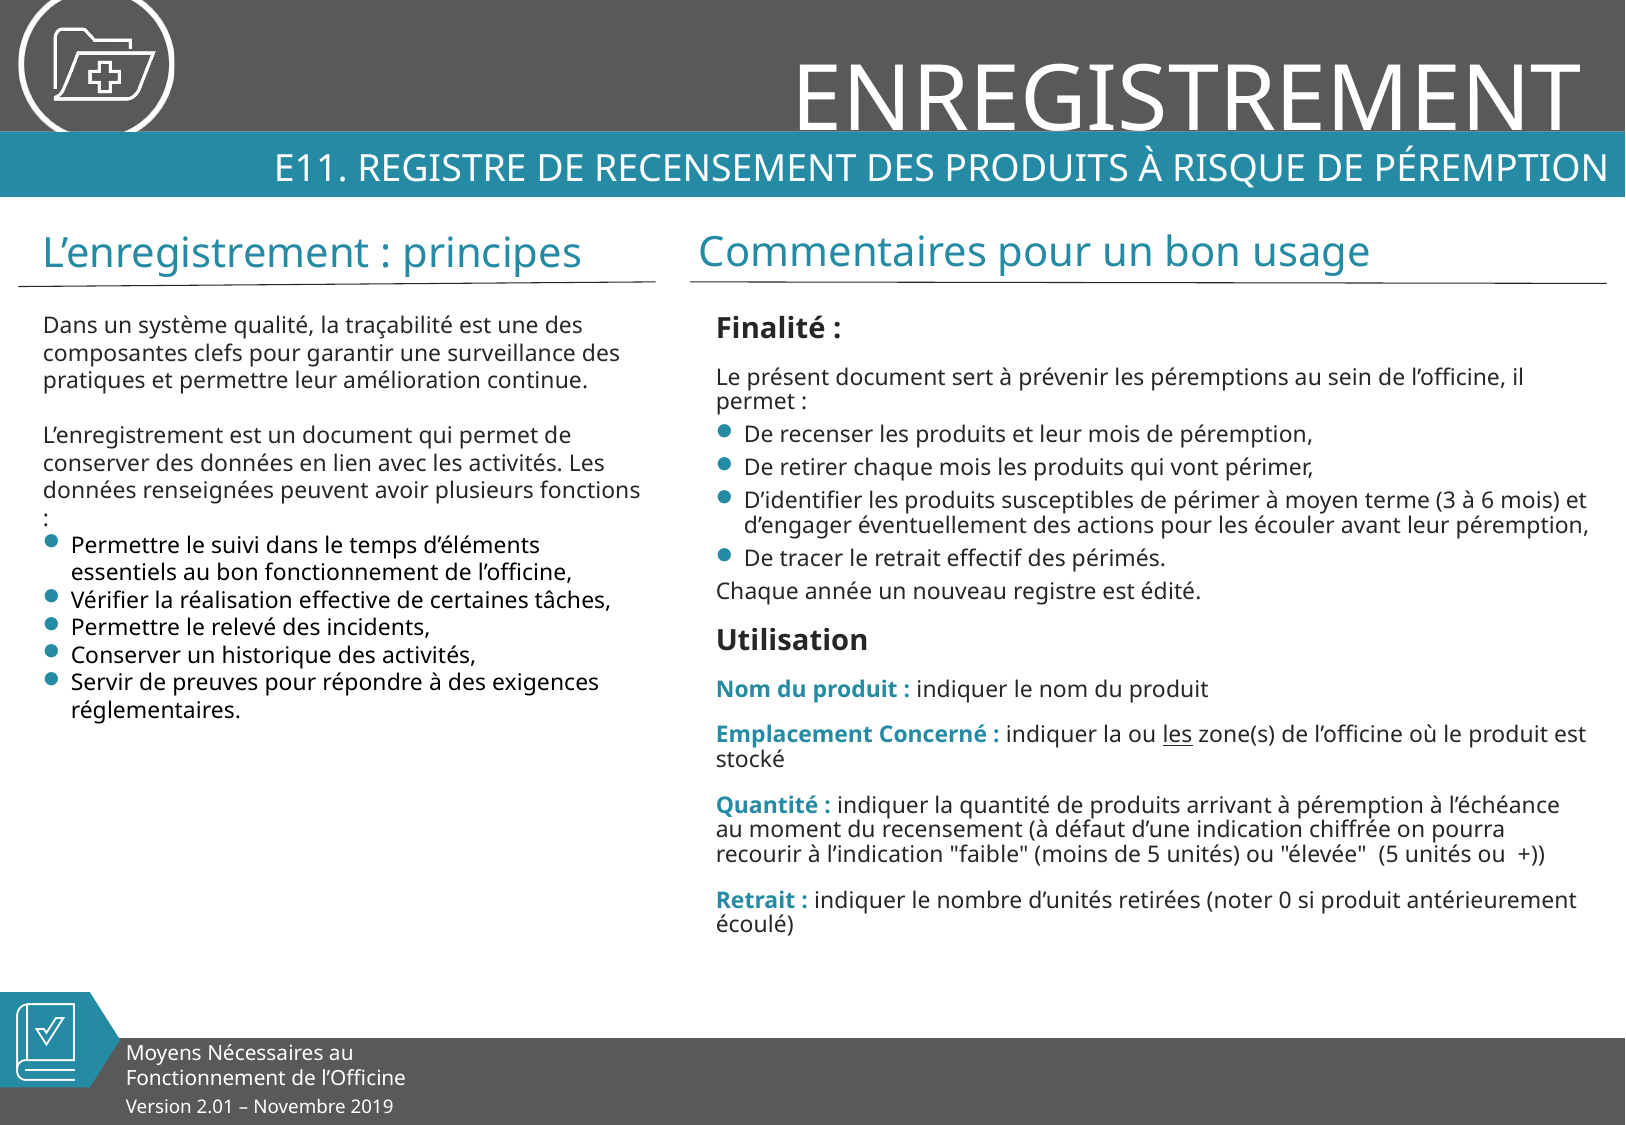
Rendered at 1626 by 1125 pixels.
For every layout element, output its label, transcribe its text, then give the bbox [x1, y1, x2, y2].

title E11. Registre de recensement des produits à risque de péremption [52, 132, 1625, 207]
list Finalité : Le présent document sert à prévenir les péremptions au sein de l’officine, il permet : De recenser les produits et leur mois de péremption, De retirer chaque mois les produits qui vont périmer, D’identifier les produits susceptibles de périmer à moyen terme (3 à 6 mois) et d’engager éventuellement des actions pour les écouler avant leur péremption, De tracer le retrait effectif des périmés. Chaque année un nouveau registre est édité. Utilisation Nom du produit : indiquer le nom du produit Emplacement Concerné : indiquer la ou les zone(s) de l’officine où le produit est stocké Quantité : indiquer la quantité de produits arrivant à péremption à l’échéance au moment du recensement (à défaut d’une indication chiffrée on pourra recourir à l’indication "faible" (moins de 5 unités) ou "élevée" (5 unités ou +)) Retrait : indiquer le nombre d’unités retirées (noter 0 si produit antérieurement écoulé) [700, 305, 1608, 547]
picture [18, 0, 175, 132]
picture [16, 1003, 75, 1081]
